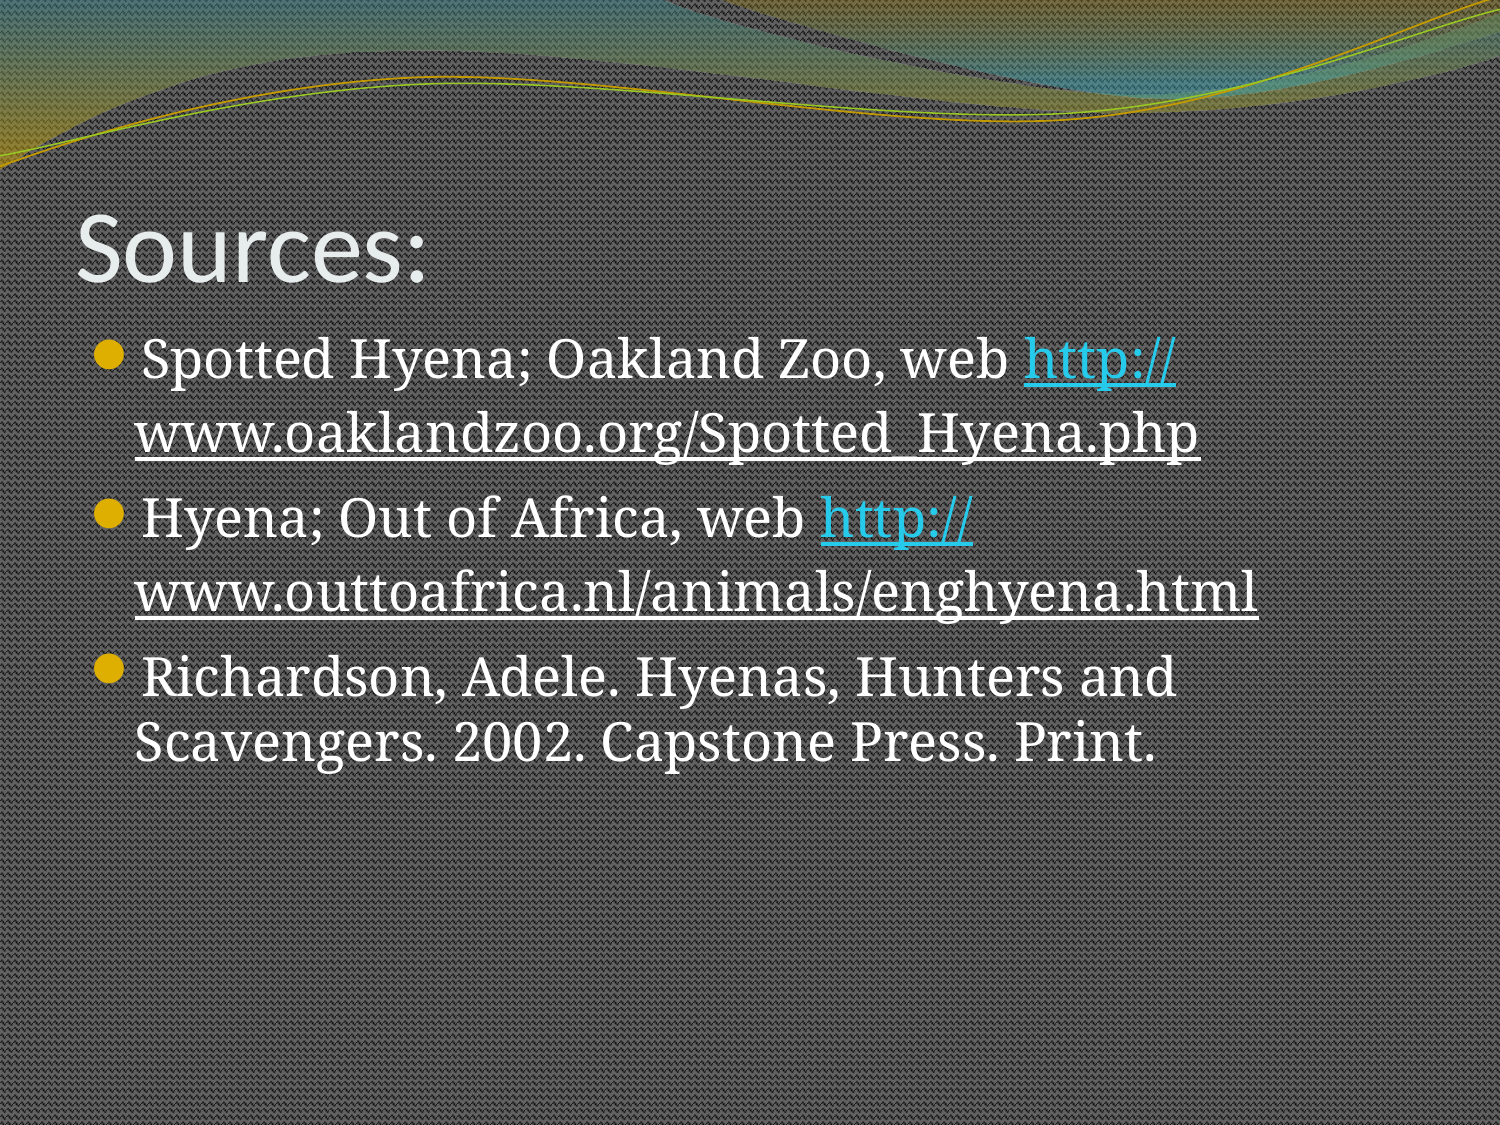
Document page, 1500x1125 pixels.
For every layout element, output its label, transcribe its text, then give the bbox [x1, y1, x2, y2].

title Sources: [75, 115, 1425, 303]
list Spotted Hyena; Oakland Zoo, web http://www.oaklandzoo.org/Spotted_Hyena.php Hyena; Out of Africa, web http://www.outtoafrica.nl/animals/enghyena.html Richardson, Adele. Hyenas, Hunters and Scavengers. 2002. Capstone Press. Print. [75, 317, 1425, 1038]
